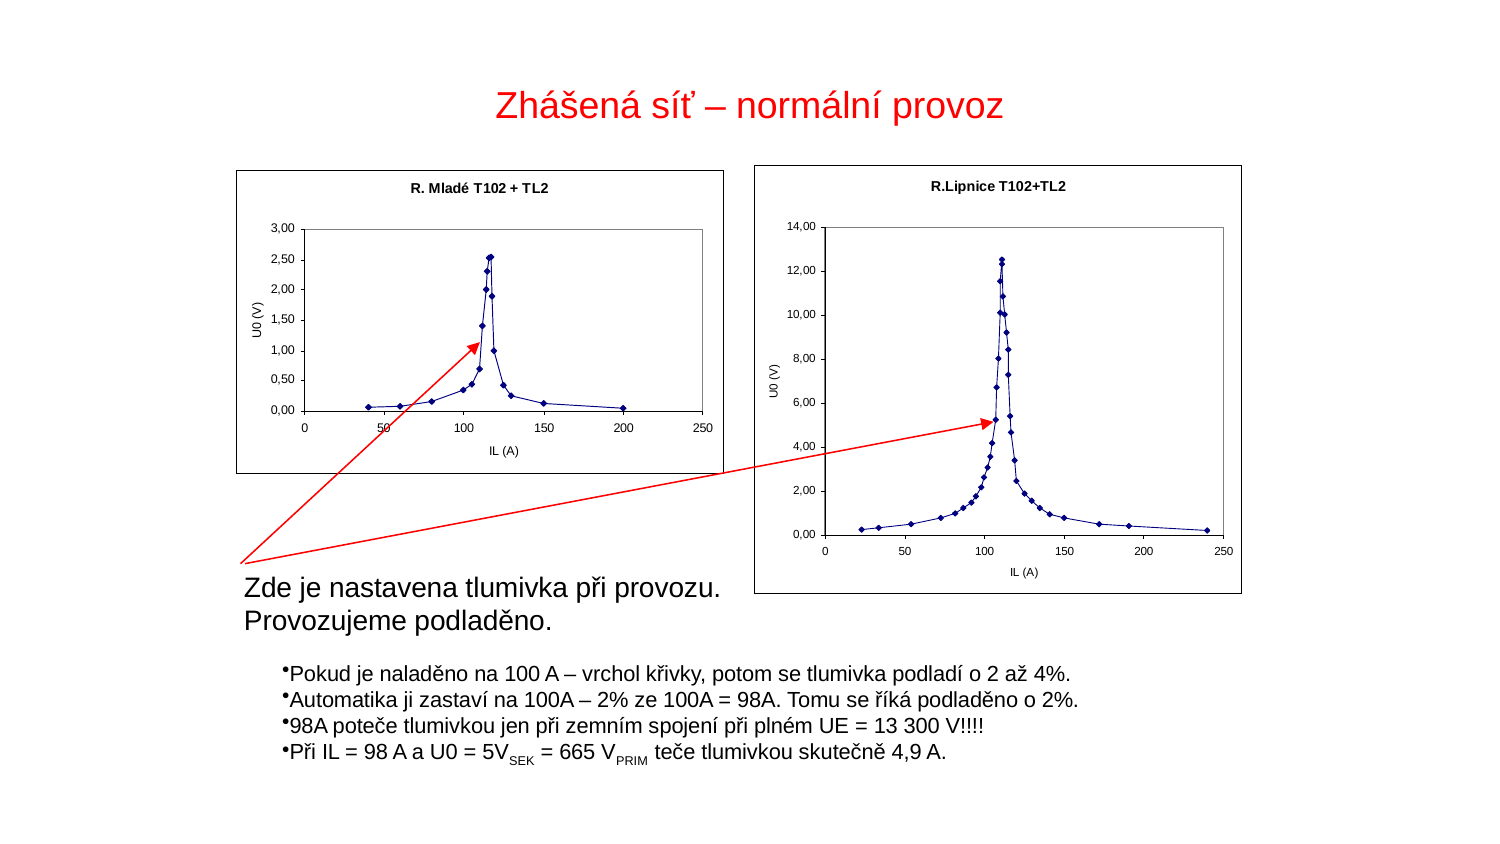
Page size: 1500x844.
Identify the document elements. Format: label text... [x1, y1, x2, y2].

text_box Zde je nastavena tlumivka při provozu. Provozujeme podladěno. [229, 561, 737, 644]
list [749, 160, 1248, 599]
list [231, 164, 729, 479]
title Zhášená síť – normální provoz [75, 33, 1425, 175]
text_box Pokud je naladěno na 100 A – vrchol křivky, potom se tlumivka podladí o 2 až 4%. Automatika ji zastaví na 100A – 2% ze 100A = 98A. Tomu se říká podladěno o 2%. 98A poteče tlumivkou jen při zemním spojení při plném UE = 13 300 V!!!! Při IL = 98 A a U0 = 5VSEK = 665 VPRIM teče tlumivkou skutečně 4,9 A. [267, 651, 1096, 776]
